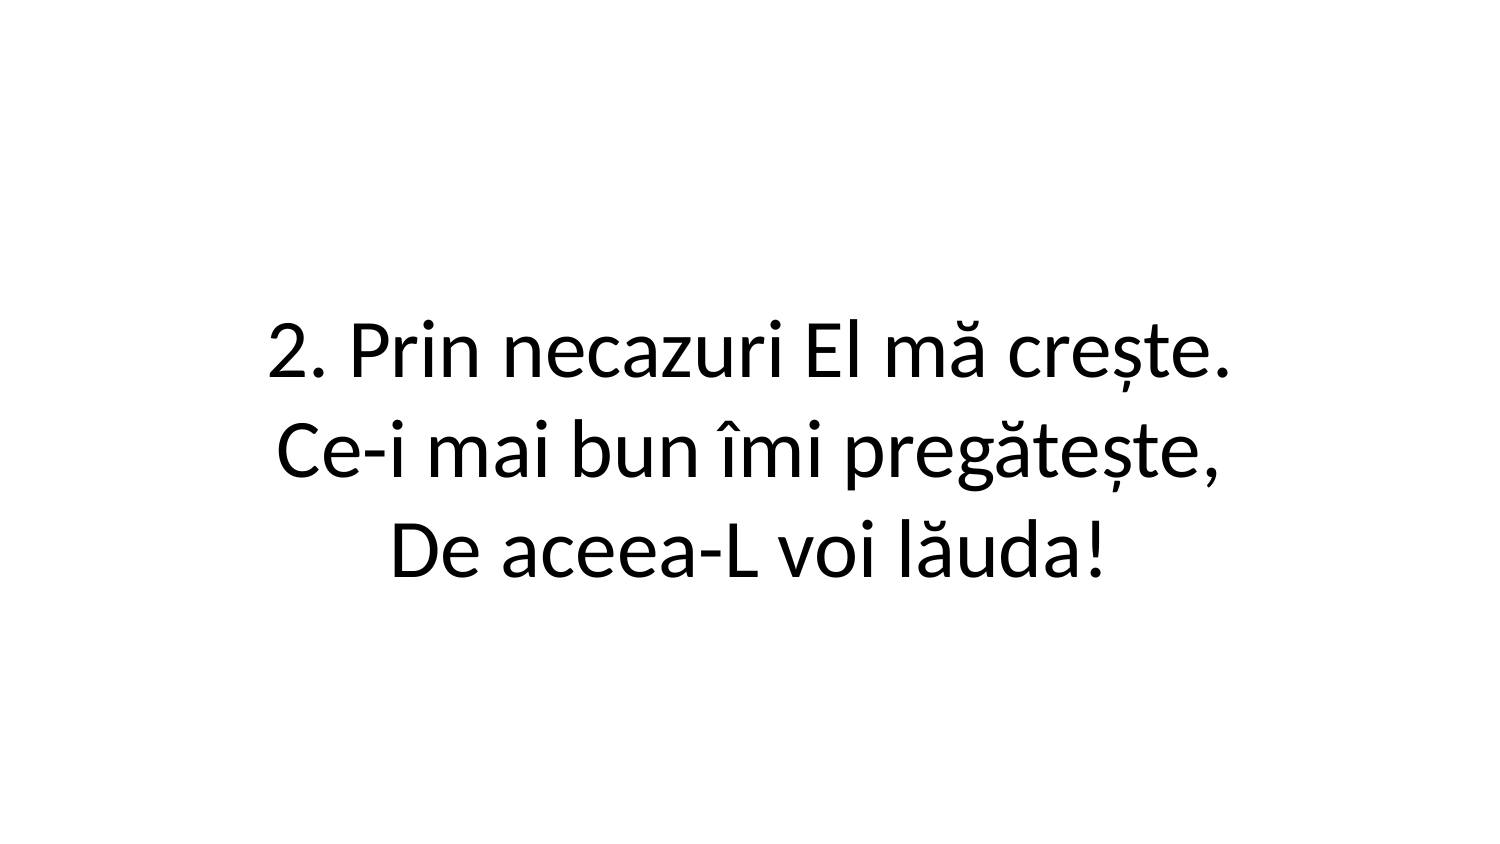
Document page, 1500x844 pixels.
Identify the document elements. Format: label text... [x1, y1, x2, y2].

text_box 2. Prin necazuri El mă crește. Ce-i mai bun îmi pregătește, De aceea-L voi lăuda! [251, 242, 1249, 602]
